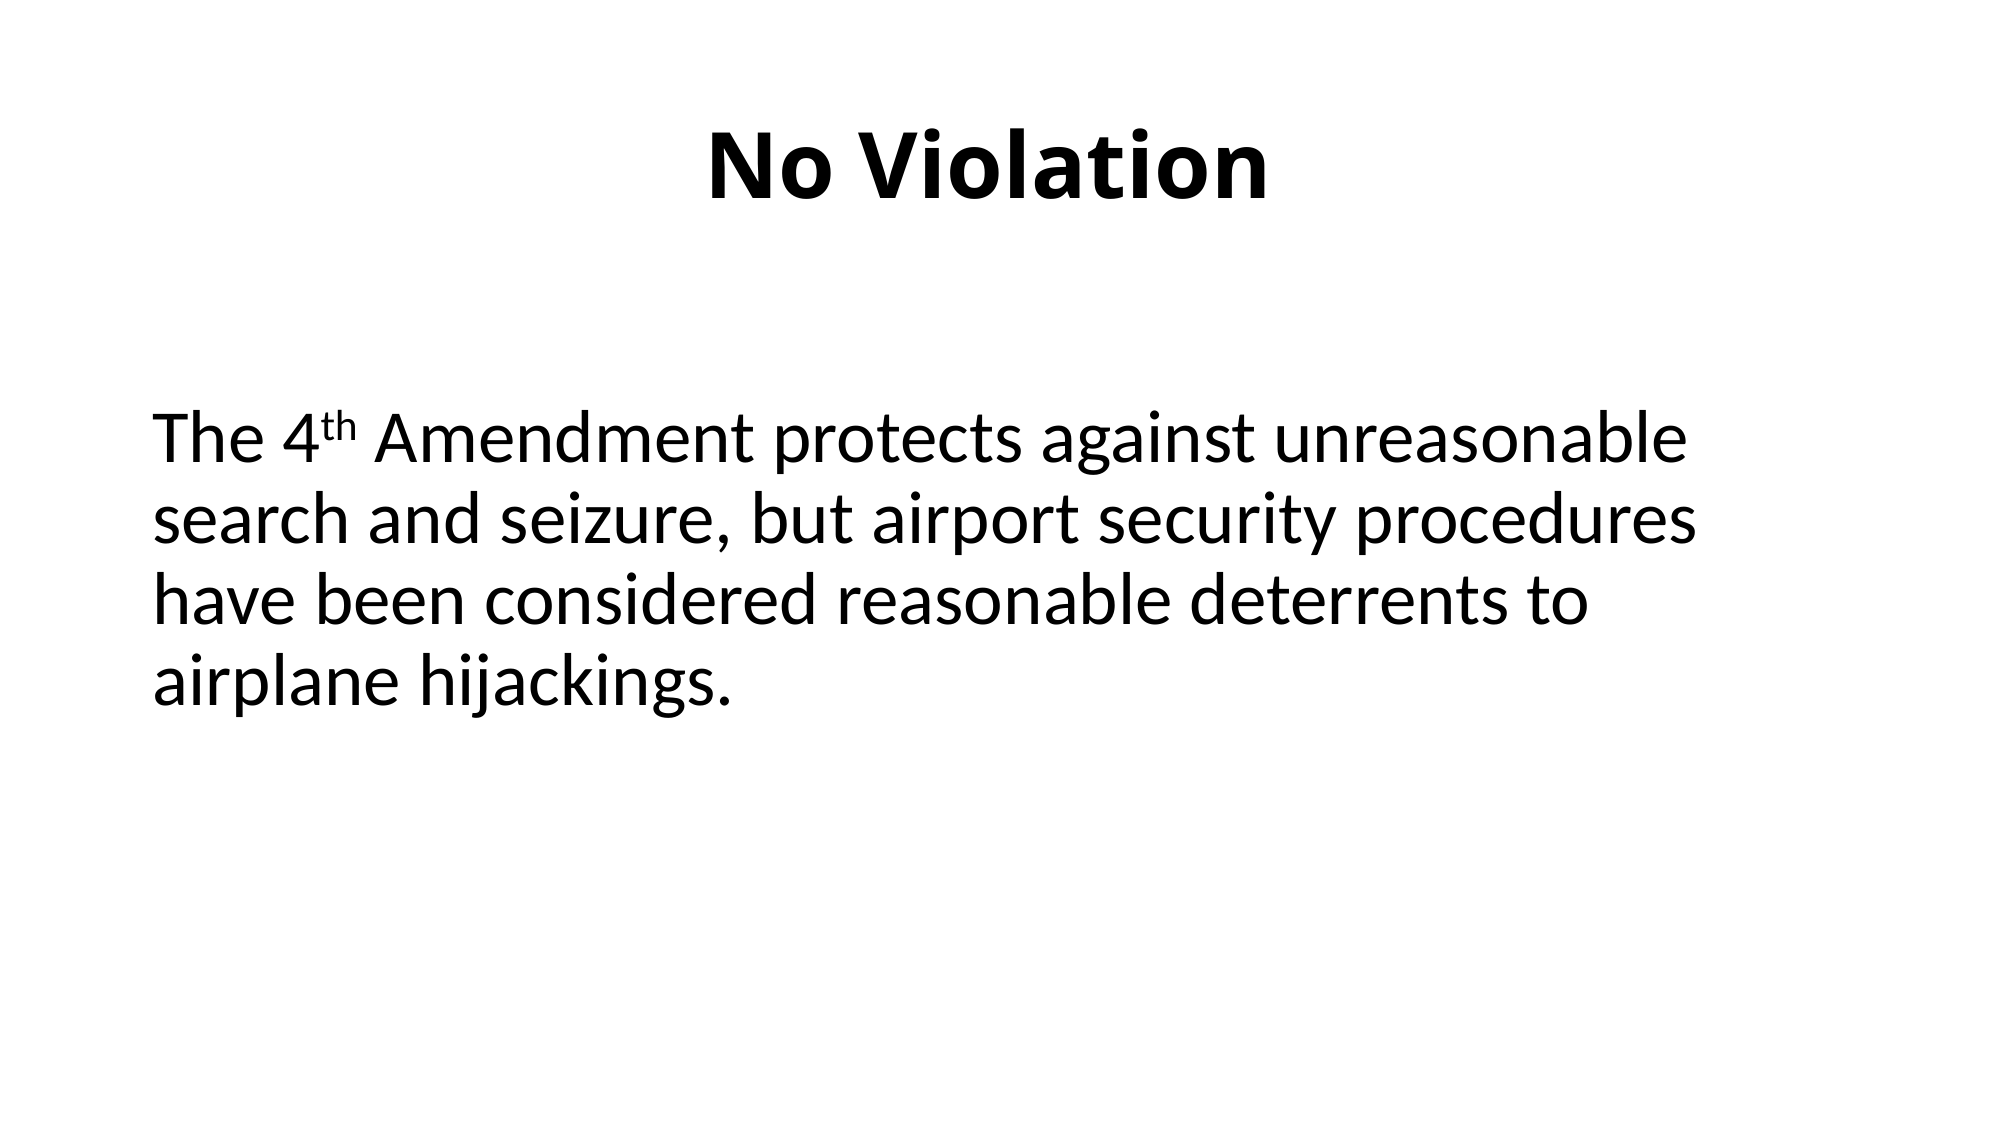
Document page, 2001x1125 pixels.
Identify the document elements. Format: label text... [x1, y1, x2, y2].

list The 4th Amendment protects against unreasonable search and seizure, but airport security procedures have been considered reasonable deterrents to airplane hijackings. [137, 299, 1863, 1014]
title No Violation [137, 59, 1863, 278]
